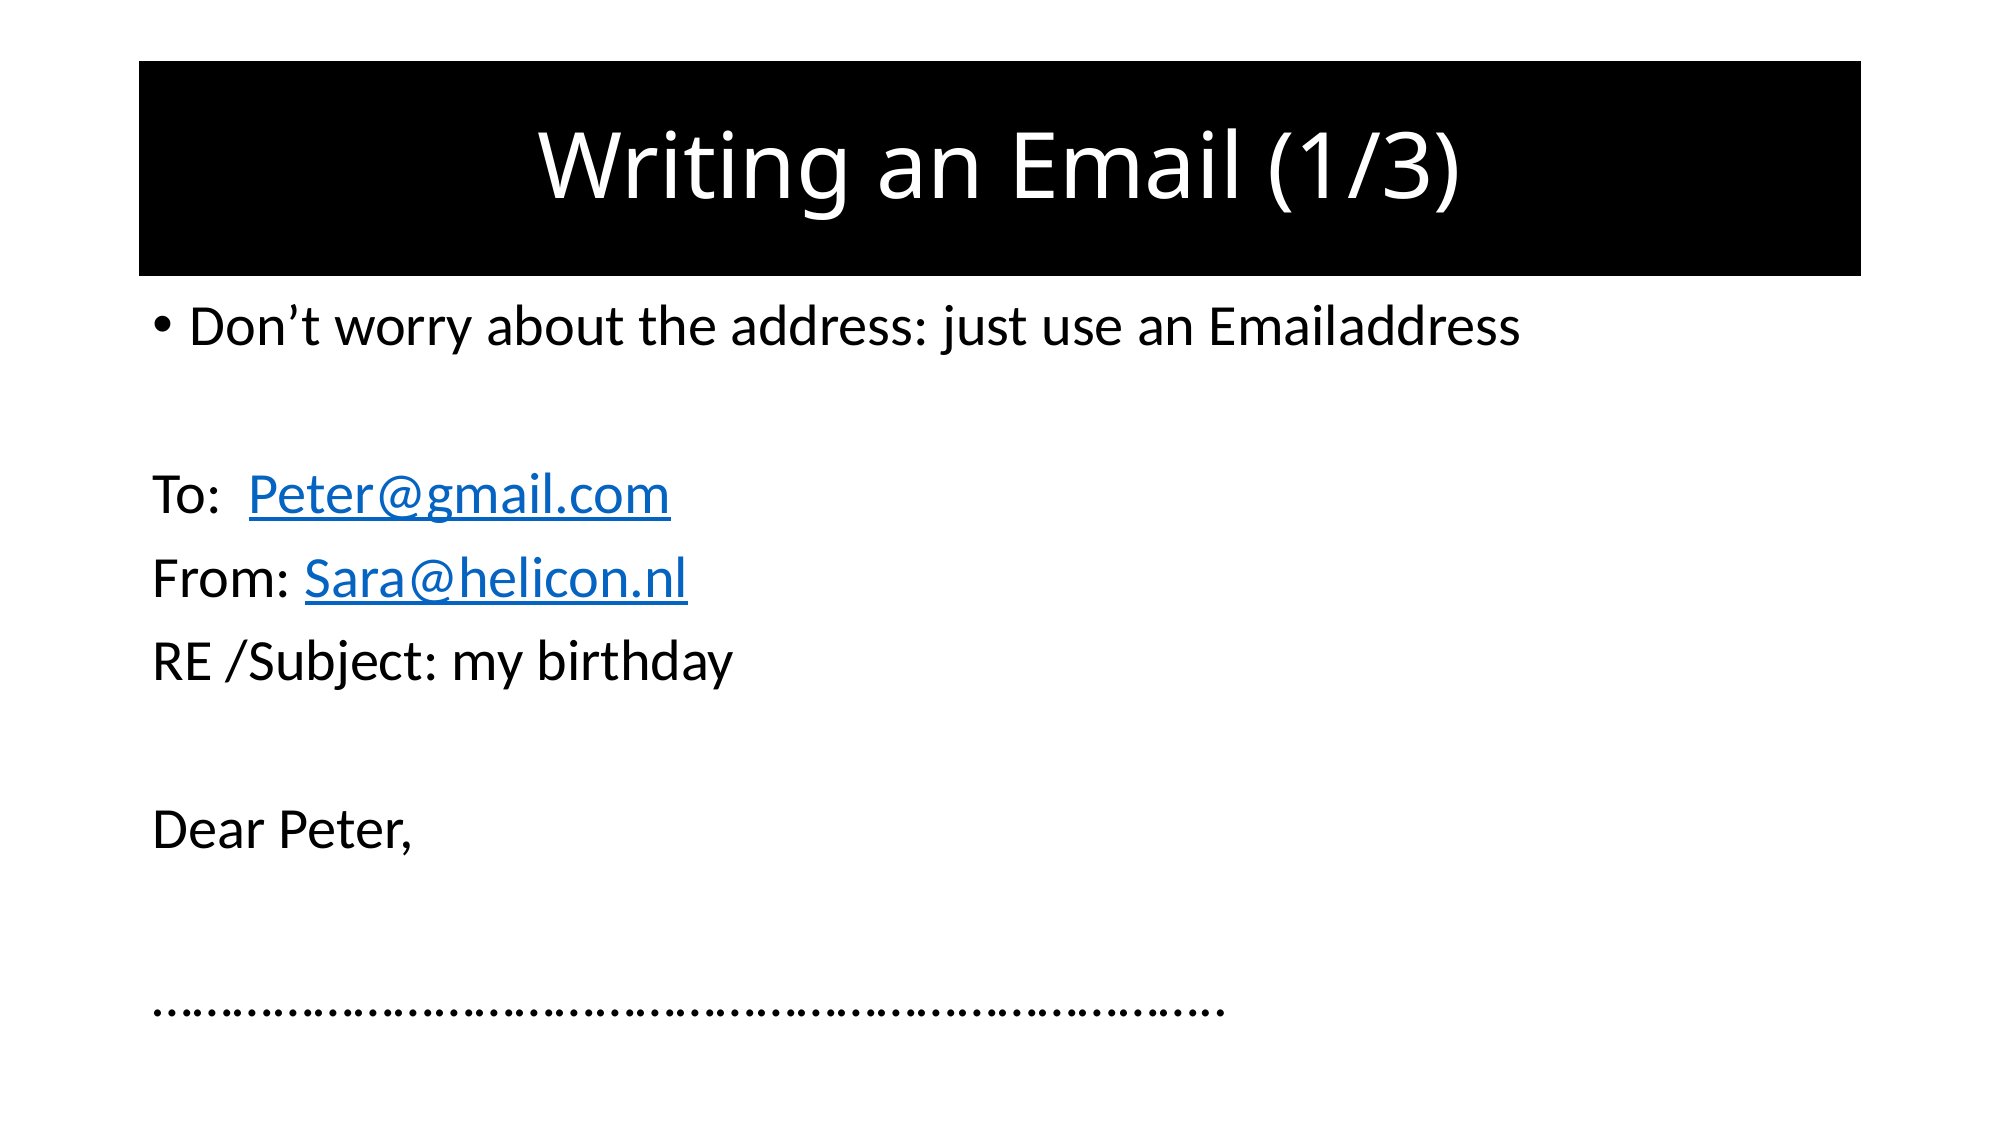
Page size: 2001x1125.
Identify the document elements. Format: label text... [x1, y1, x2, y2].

list Don’t worry about the address: just use an Emailaddress To: Peter@gmail.com From: Sara@helicon.nl RE /Subject: my birthday Dear Peter, …………………………………………………………………….. [137, 287, 1863, 1125]
title Writing an Email (1/3) [136, 58, 1864, 279]
